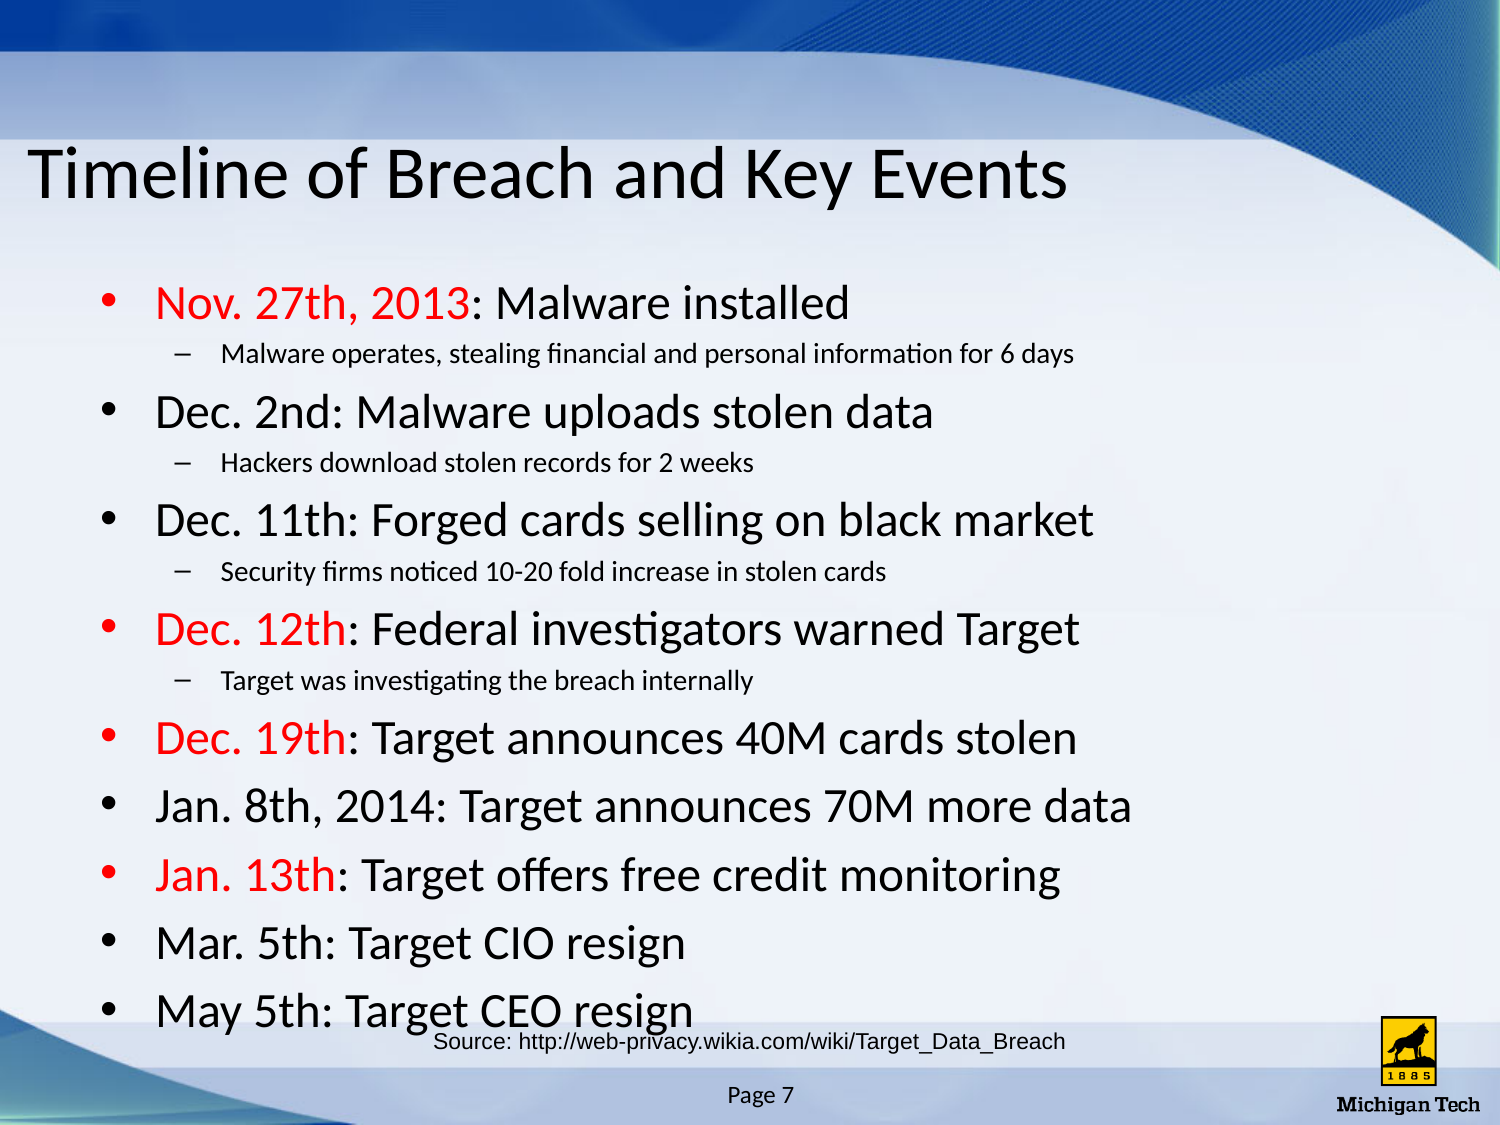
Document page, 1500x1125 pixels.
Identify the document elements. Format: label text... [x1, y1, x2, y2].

text_box Source: http://web-privacy.wikia.com/wiki/Target_Data_Breach [418, 1019, 1082, 1062]
title Timeline of Breach and Key Events [12, 75, 1263, 263]
picture [0, 0, 1500, 1125]
list Nov. 27th, 2013: Malware installed Malware operates, stealing financial and personal information for 6 days Dec. 2nd: Malware uploads stolen data Hackers download stolen records for 2 weeks Dec. 11th: Forged cards selling on black market Security firms noticed 10-20 fold increase in stolen cards Dec. 12th: Federal investigators warned Target Target was investigating the breach internally Dec. 19th: Target announces 40M cards stolen Jan. 8th, 2014: Target announces 70M more data Jan. 13th: Target offers free credit monitoring Mar. 5th: Target CIO resign May 5th: Target CEO resign [75, 262, 1425, 1063]
